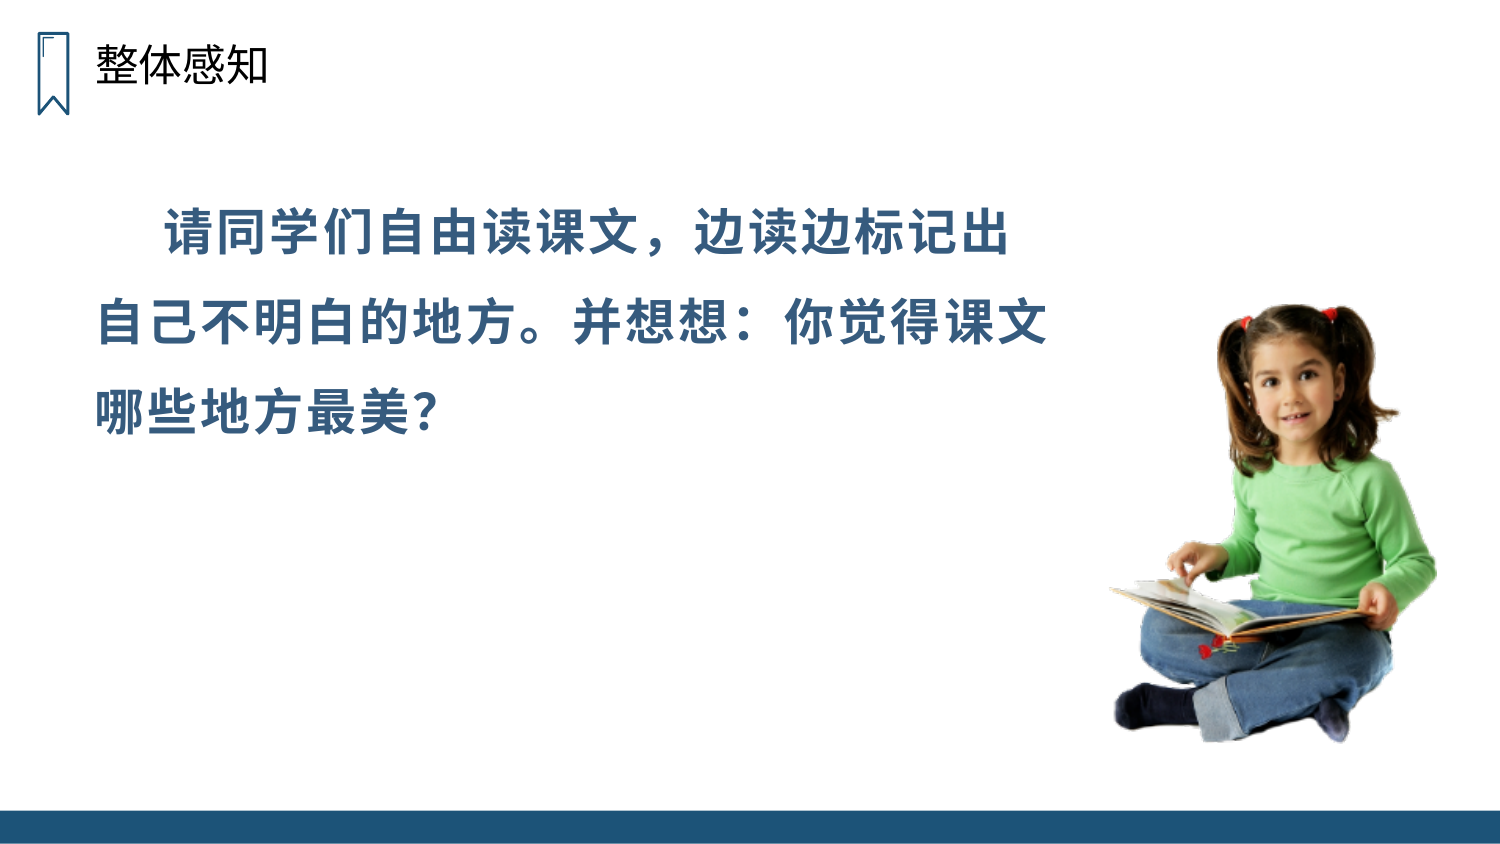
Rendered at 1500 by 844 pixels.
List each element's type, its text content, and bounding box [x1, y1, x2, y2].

text_box 整体感知 [83, 32, 282, 96]
picture [1108, 303, 1437, 744]
text_box 请同学们自由读课文，边读边标记出自己不明白的地方。并想想：你觉得课文哪些地方最美？ [82, 165, 1077, 447]
